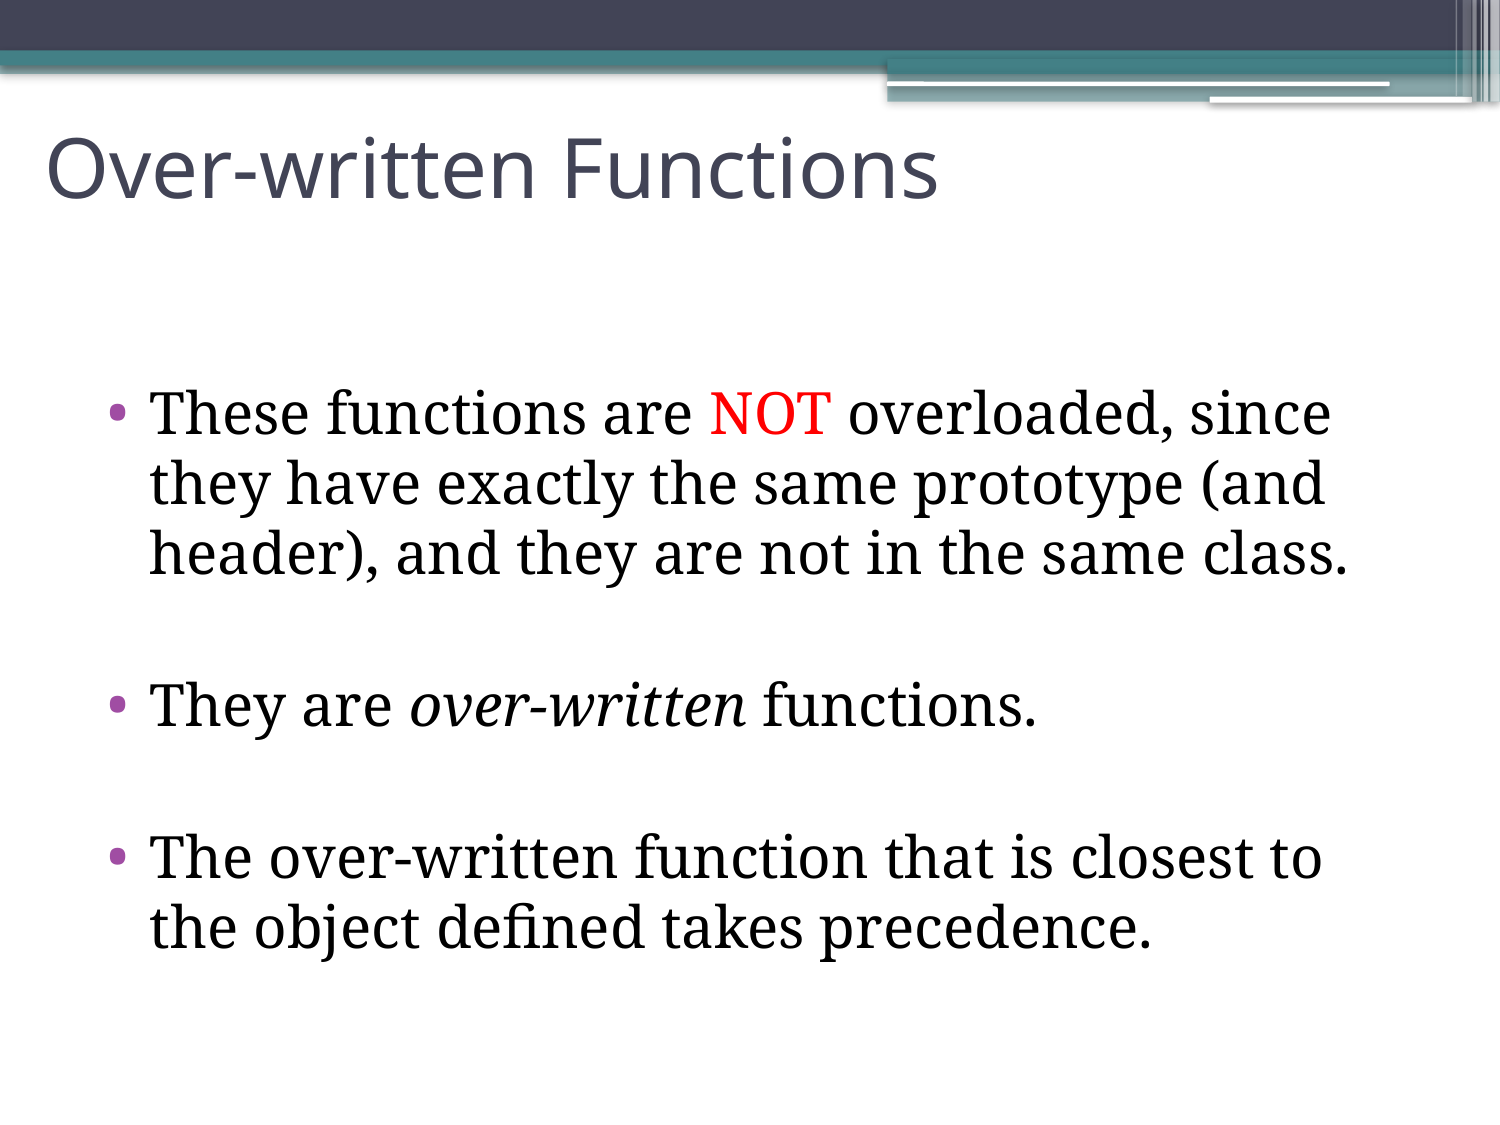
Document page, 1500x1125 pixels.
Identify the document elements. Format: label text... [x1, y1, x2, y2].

title Over-written Functions [29, 78, 1380, 254]
list These functions are NOT overloaded, since they have exactly the same prototype (and header), and they are not in the same class. They are over-written functions. The over-written function that is closest to the object defined takes precedence. [75, 368, 1425, 1079]
